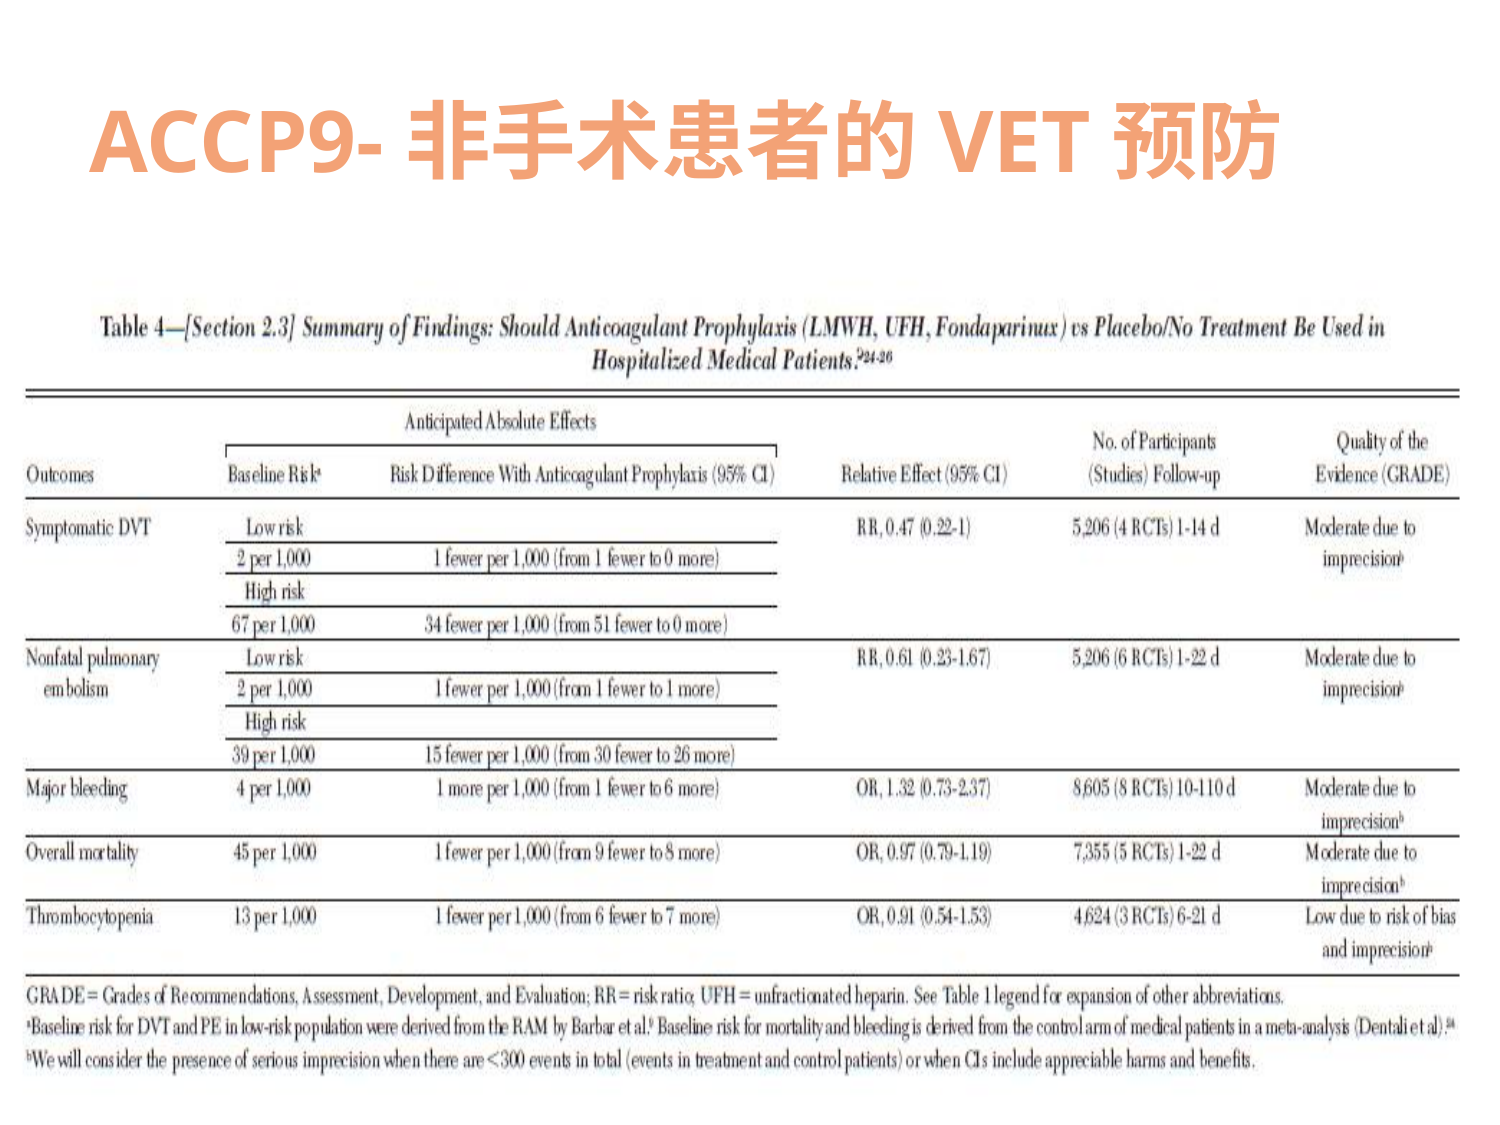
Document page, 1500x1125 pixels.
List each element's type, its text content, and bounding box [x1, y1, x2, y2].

title ACCP9-非手术患者的VET预防 [75, 45, 1425, 233]
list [0, 245, 1500, 1125]
